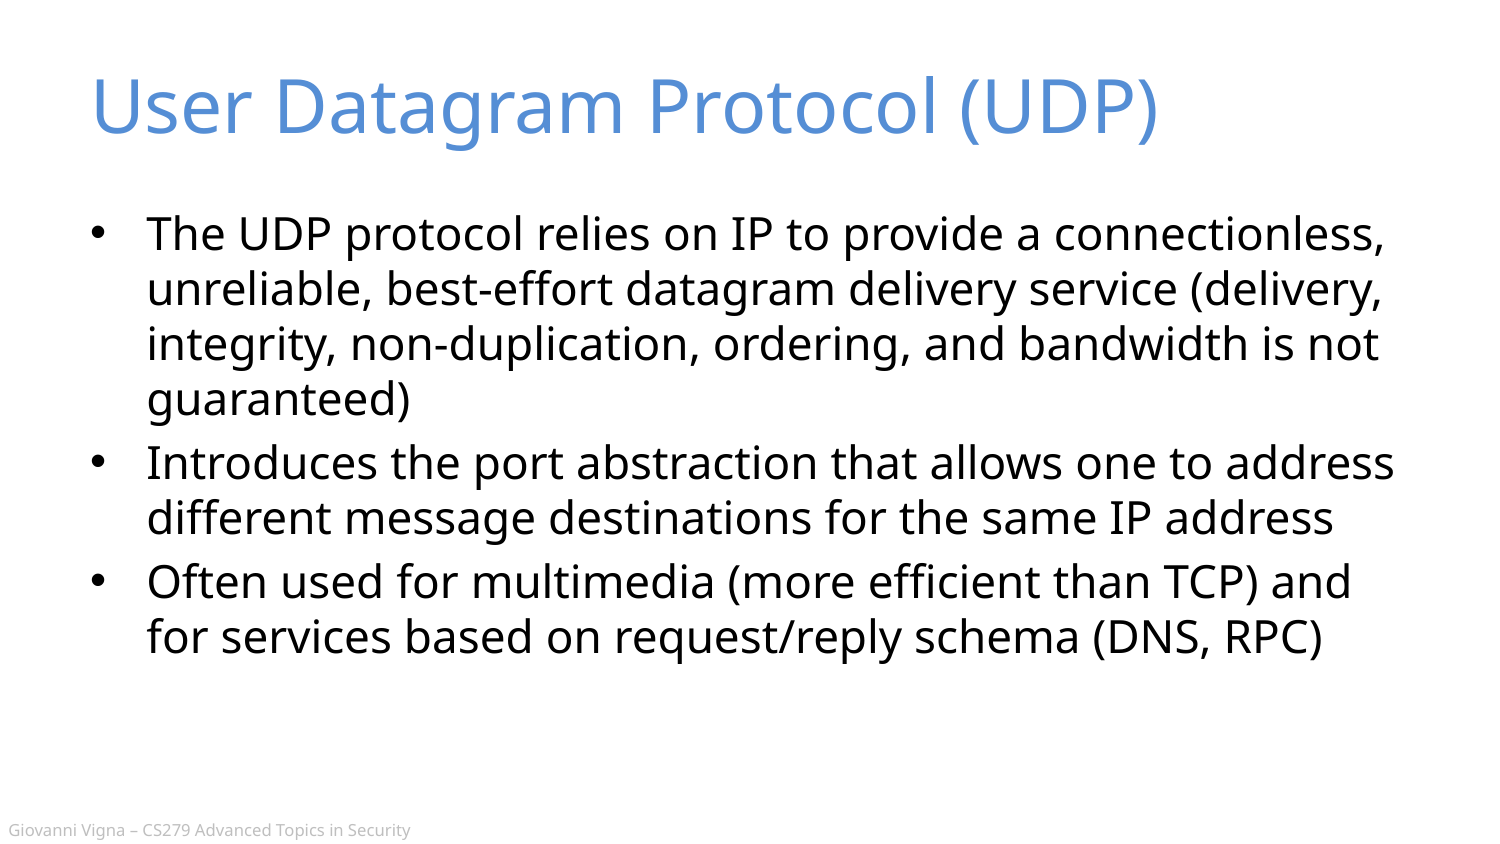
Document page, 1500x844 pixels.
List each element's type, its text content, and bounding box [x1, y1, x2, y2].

list The UDP protocol relies on IP to provide a connectionless, unreliable, best-effort datagram delivery service (delivery, integrity, non-duplication, ordering, and bandwidth is not guaranteed) Introduces the port abstraction that allows one to address different message destinations for the same IP address Often used for multimedia (more efficient than TCP) and for services based on request/reply schema (DNS, RPC) [75, 196, 1425, 813]
title User Datagram Protocol (UDP) [75, 33, 1425, 175]
